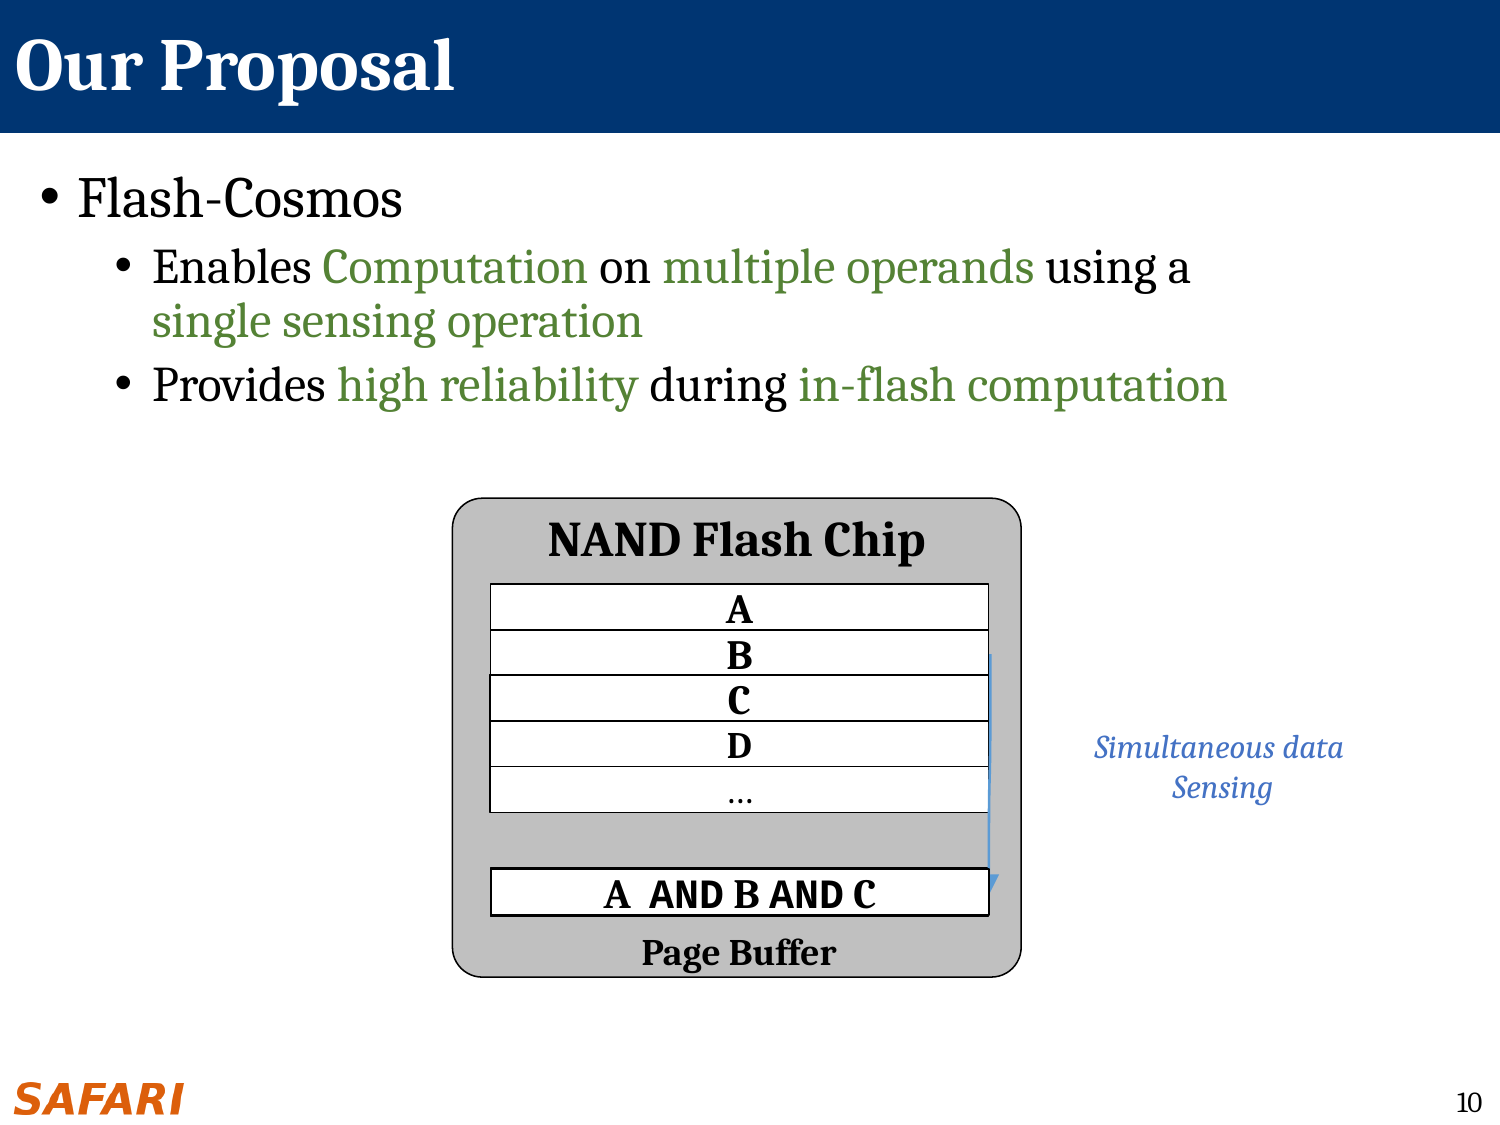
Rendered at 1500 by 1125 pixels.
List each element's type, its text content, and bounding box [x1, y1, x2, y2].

text_box … [490, 767, 988, 813]
text_box Page Buffer [611, 920, 867, 981]
text_box NAND Flash Chip [452, 498, 1022, 978]
text_box Simultaneous data Sensing [1059, 718, 1388, 813]
picture [12, 1073, 190, 1125]
text_box A [490, 583, 989, 630]
text_box D [490, 722, 988, 767]
text_box A AND B AND C [490, 869, 989, 916]
text_box 10 [1366, 1075, 1498, 1125]
text_box C [490, 675, 988, 722]
title Our Proposal [0, 0, 1500, 133]
text_box B [490, 630, 989, 675]
list Flash-Cosmos Enables Computation on multiple operands using a single sensing operation Provides high reliability during in-flash computation [24, 159, 1476, 453]
